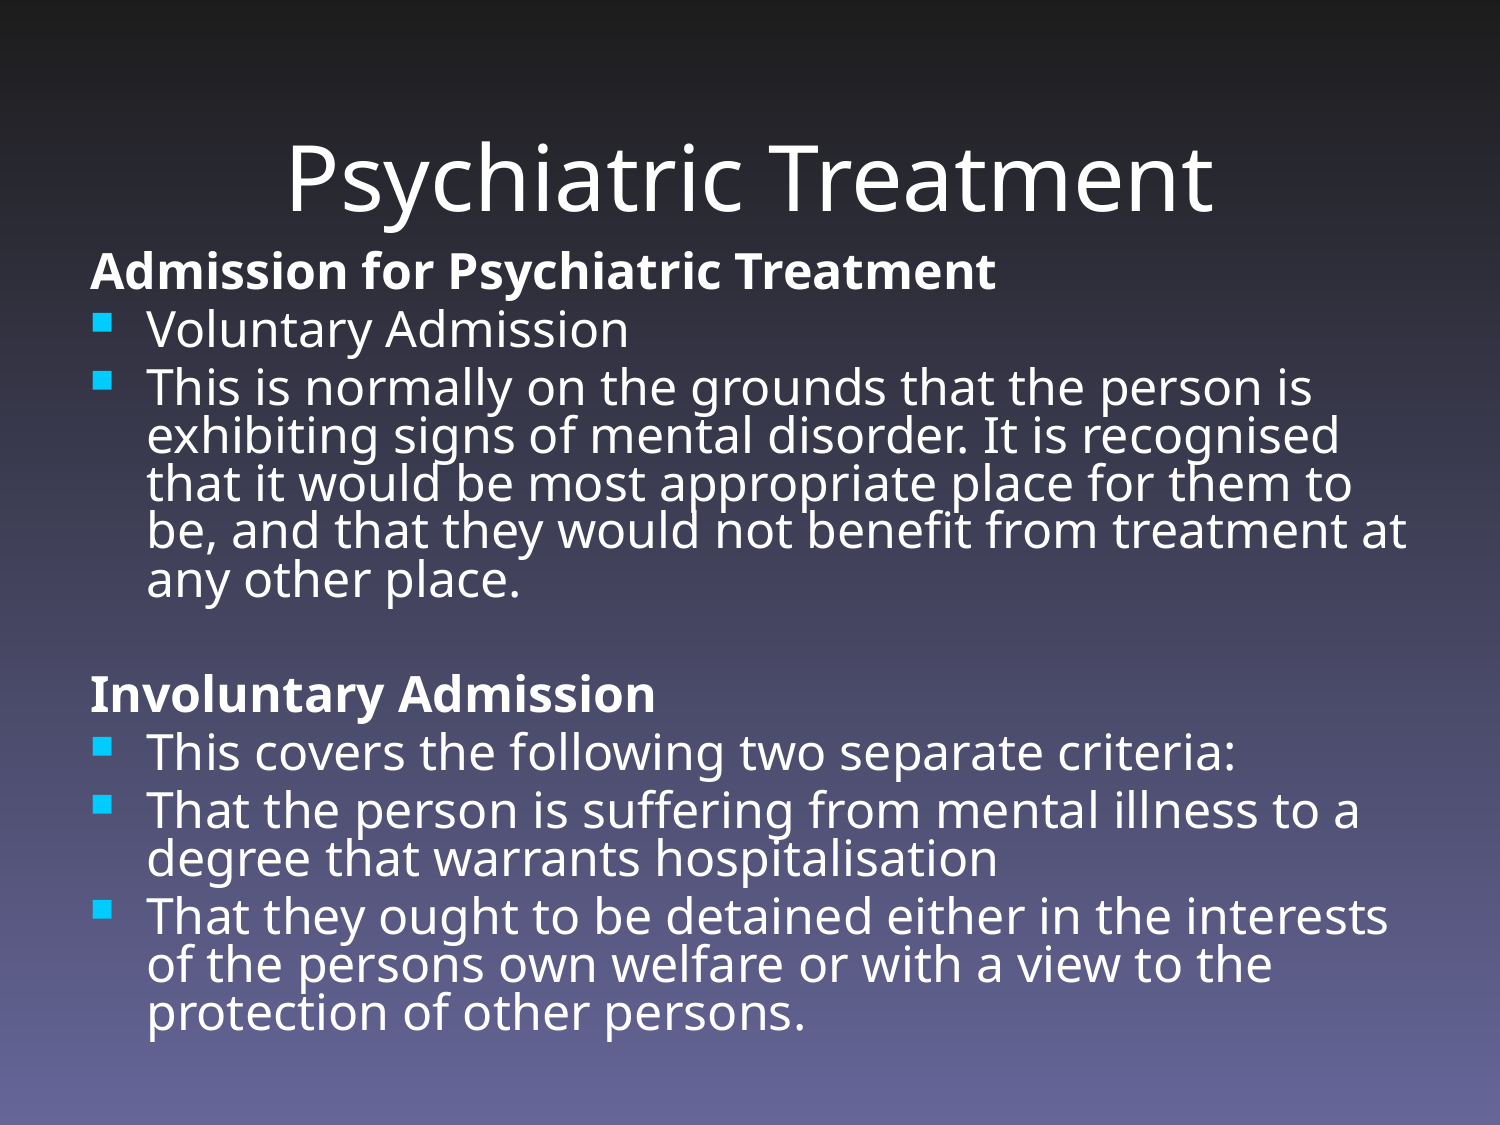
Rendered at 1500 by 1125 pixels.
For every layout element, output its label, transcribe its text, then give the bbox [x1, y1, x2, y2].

list Admission for Psychiatric Treatment Voluntary Admission This is normally on the grounds that the person is exhibiting signs of mental disorder. It is recognised that it would be most appropriate place for them to be, and that they would not benefit from treatment at any other place. Involuntary Admission This covers the following two separate criteria: That the person is suffering from mental illness to a degree that warrants hospitalisation That they ought to be detained either in the interests of the persons own welfare or with a view to the protection of other persons. [74, 243, 1426, 1083]
title Psychiatric Treatment [74, 62, 1426, 243]
